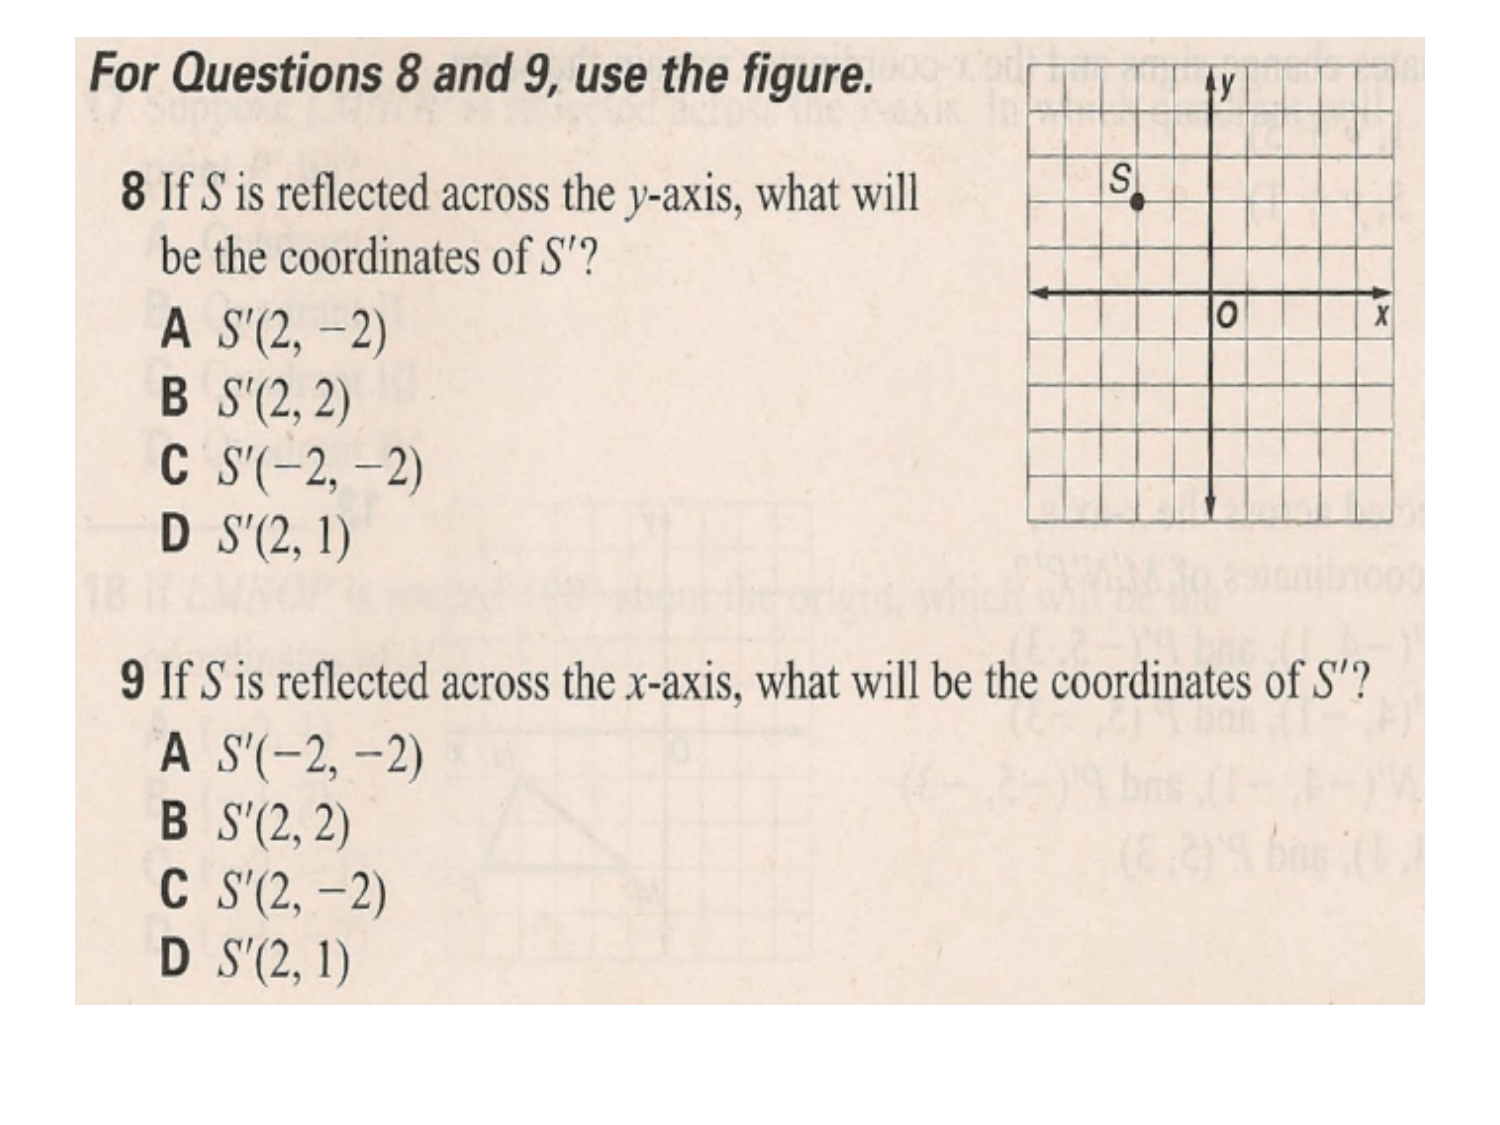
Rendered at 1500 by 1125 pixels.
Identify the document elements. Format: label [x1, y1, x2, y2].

title [74, 37, 1426, 1006]
